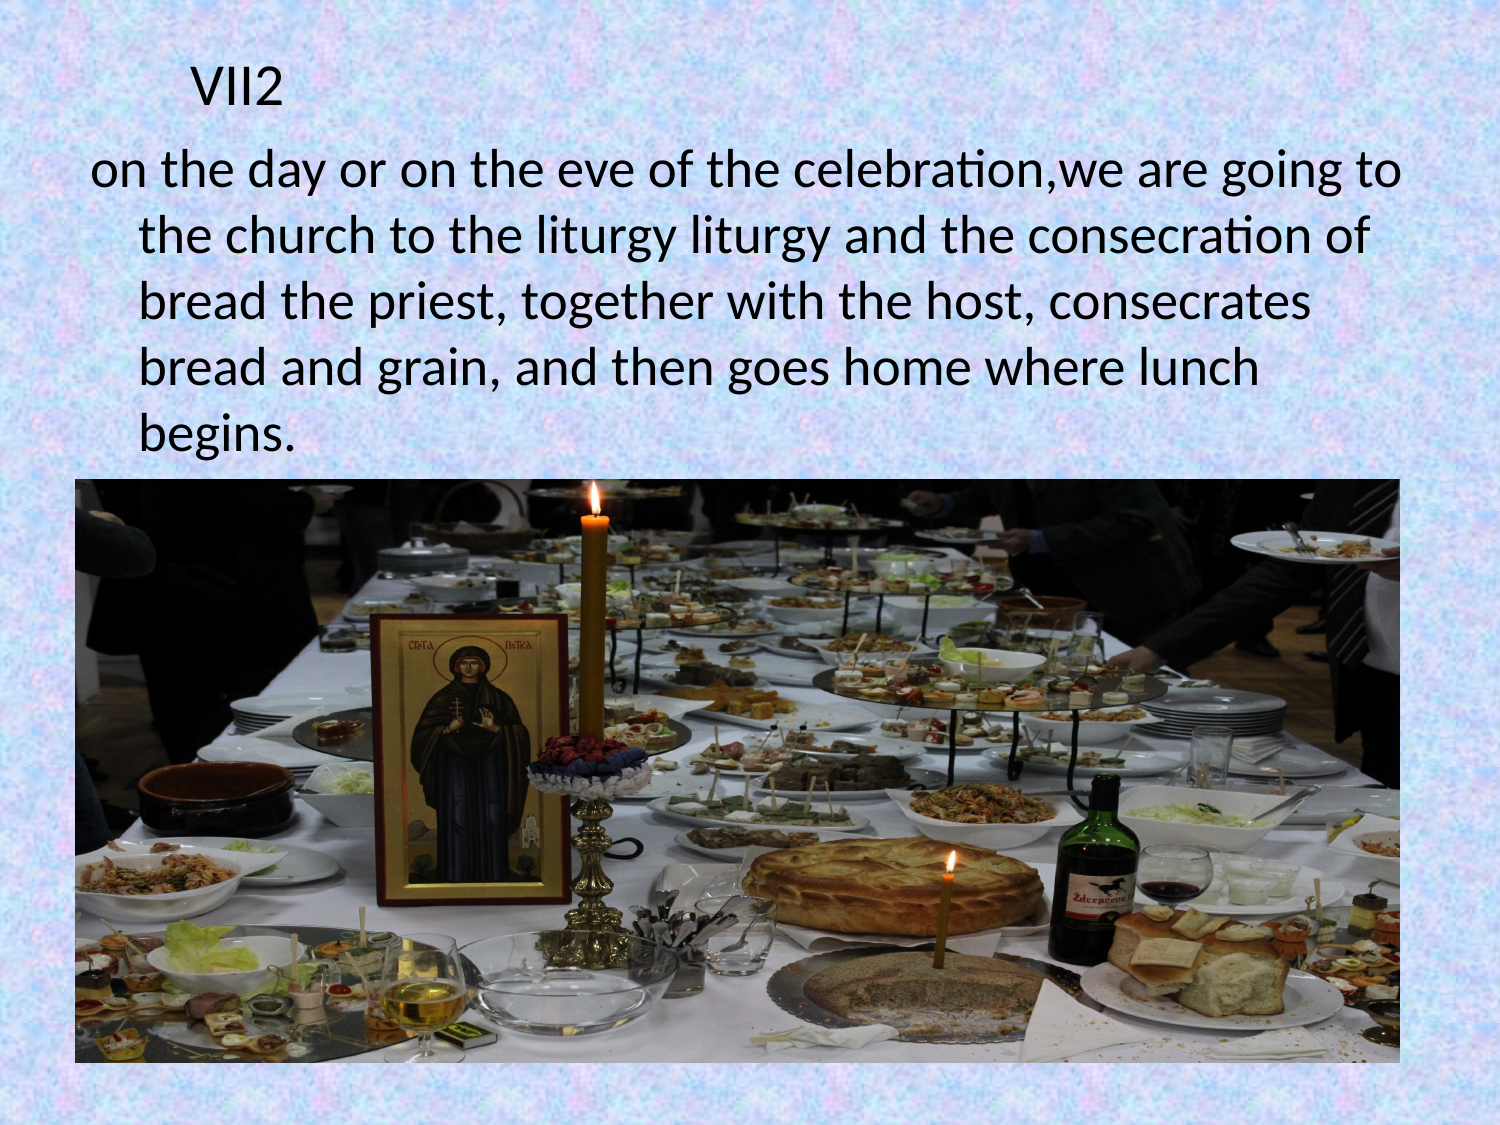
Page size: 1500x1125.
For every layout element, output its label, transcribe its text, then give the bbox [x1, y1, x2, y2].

list on the day or on the eve of the celebration,we are going to the church to the liturgy liturgy and the consecration of bread the priest, together with the host, consecrates bread and grain, and then goes home where lunch begins. [75, 125, 1425, 475]
title VII2 [0, 37, 475, 125]
picture [0, 0, 1500, 1125]
